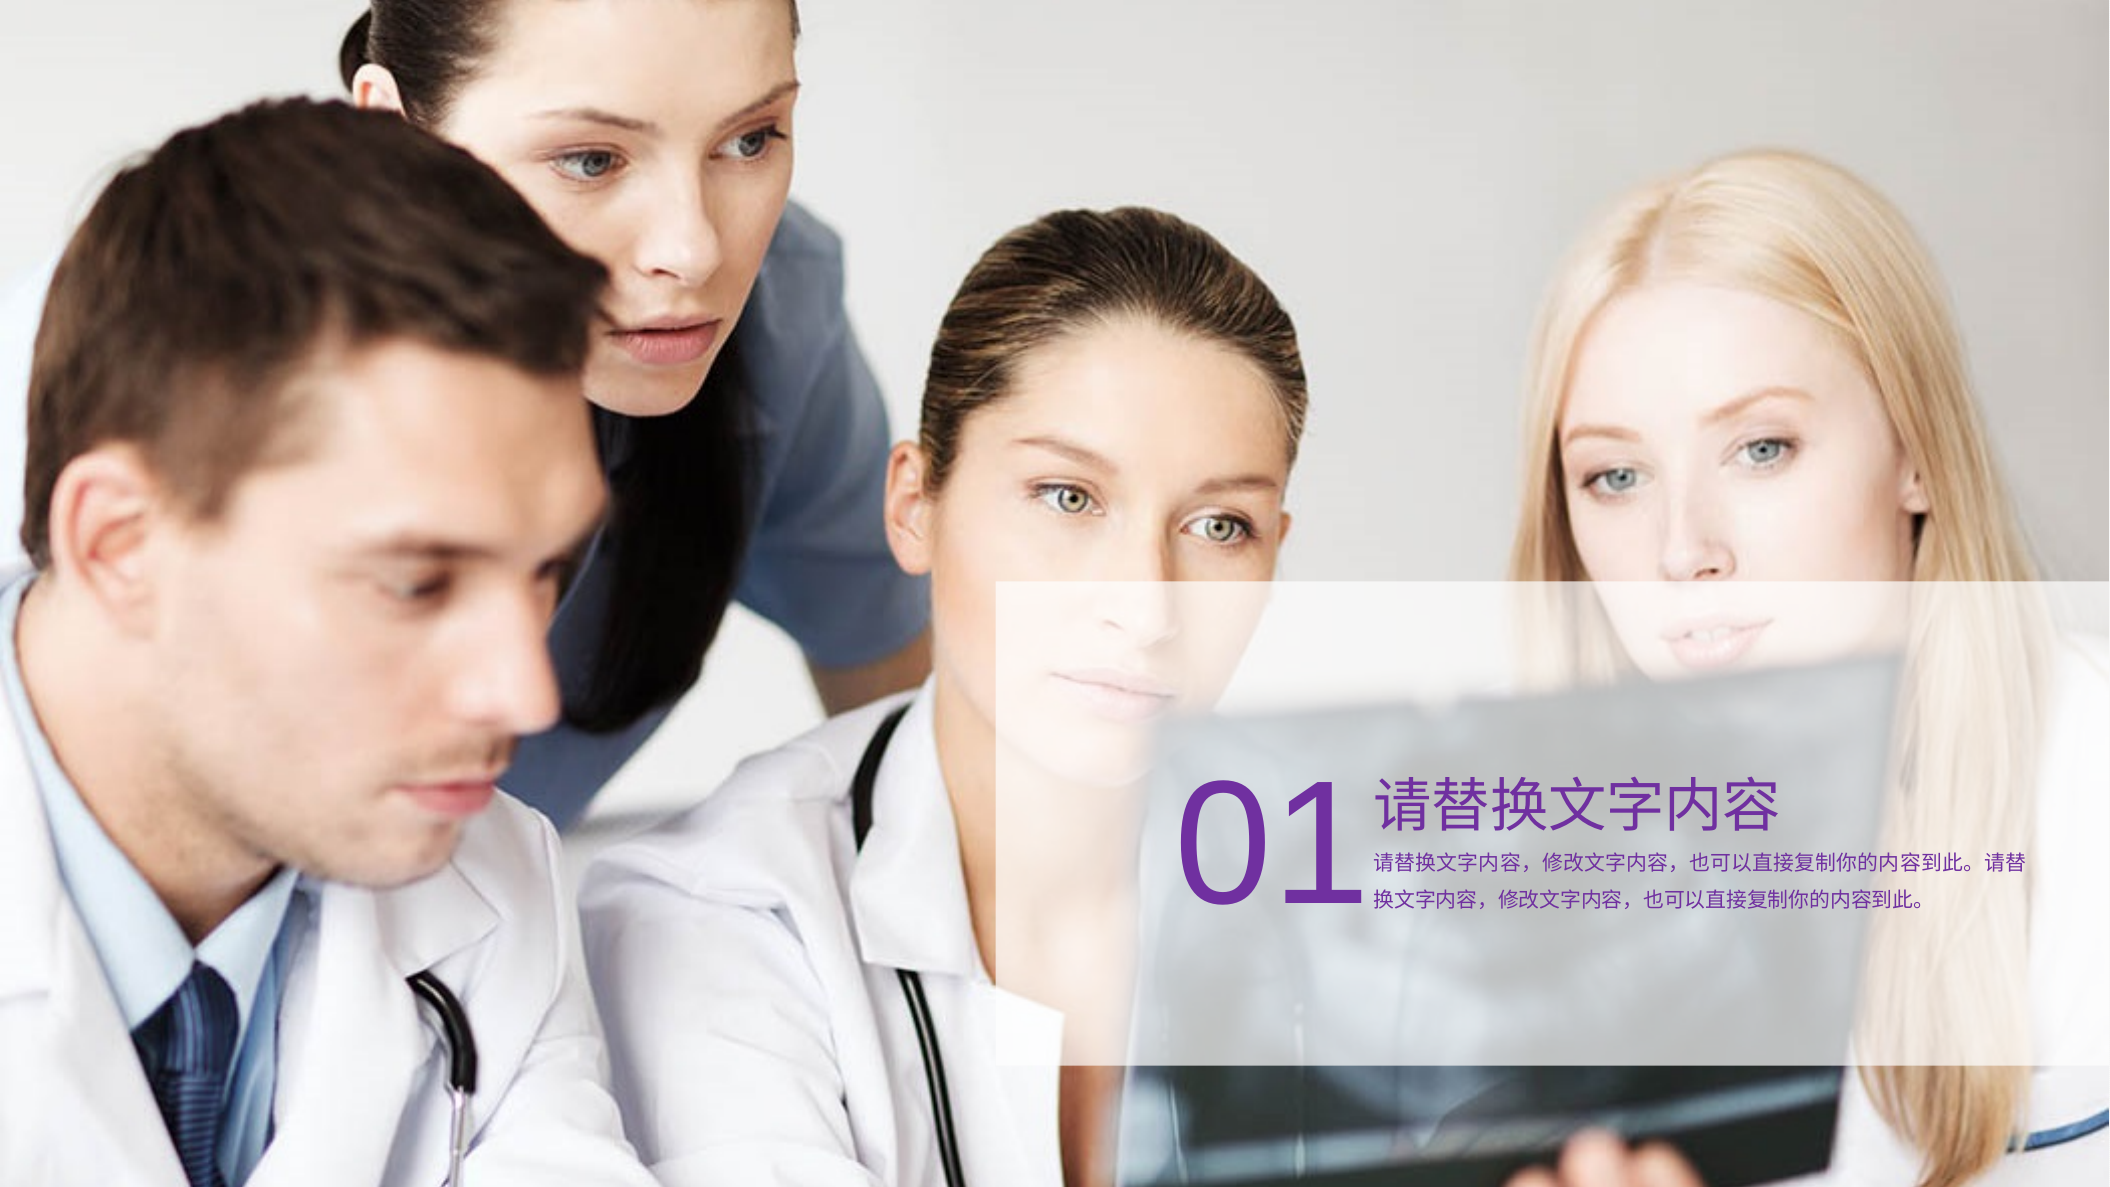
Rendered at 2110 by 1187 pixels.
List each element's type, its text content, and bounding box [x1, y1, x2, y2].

text_box [0, 0, 2110, 1187]
text_box 请替换文字内容 [1373, 746, 1842, 837]
text_box 01 [1128, 720, 1417, 946]
text_box [995, 580, 2110, 1067]
text_box 请替换文字内容，修改文字内容，也可以直接复制你的内容到此。请替换文字内容，修改文字内容，也可以直接复制你的内容到此。 [1373, 837, 2027, 913]
